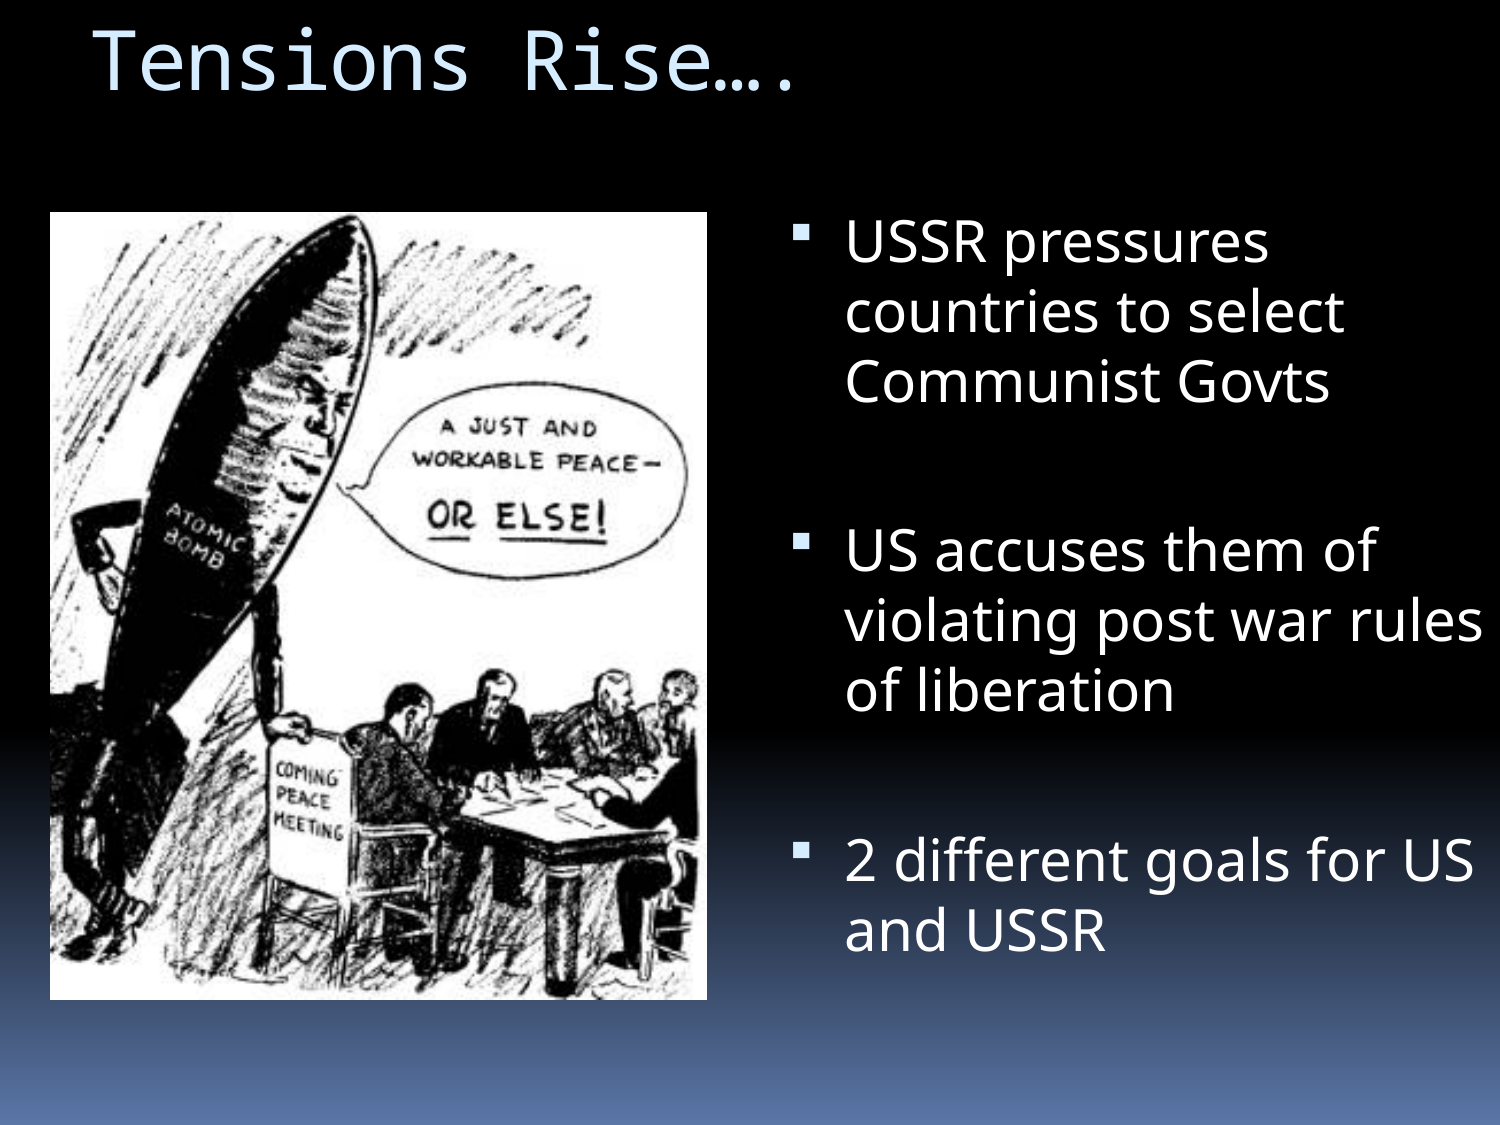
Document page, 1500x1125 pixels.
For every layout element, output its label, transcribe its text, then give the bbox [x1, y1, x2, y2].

list USSR pressures countries to select Communist Govts US accuses them of violating post war rules of liberation 2 different goals for US and USSR [762, 112, 1500, 1075]
picture [49, 212, 708, 1001]
title Tensions Rise…. [75, 0, 1425, 104]
